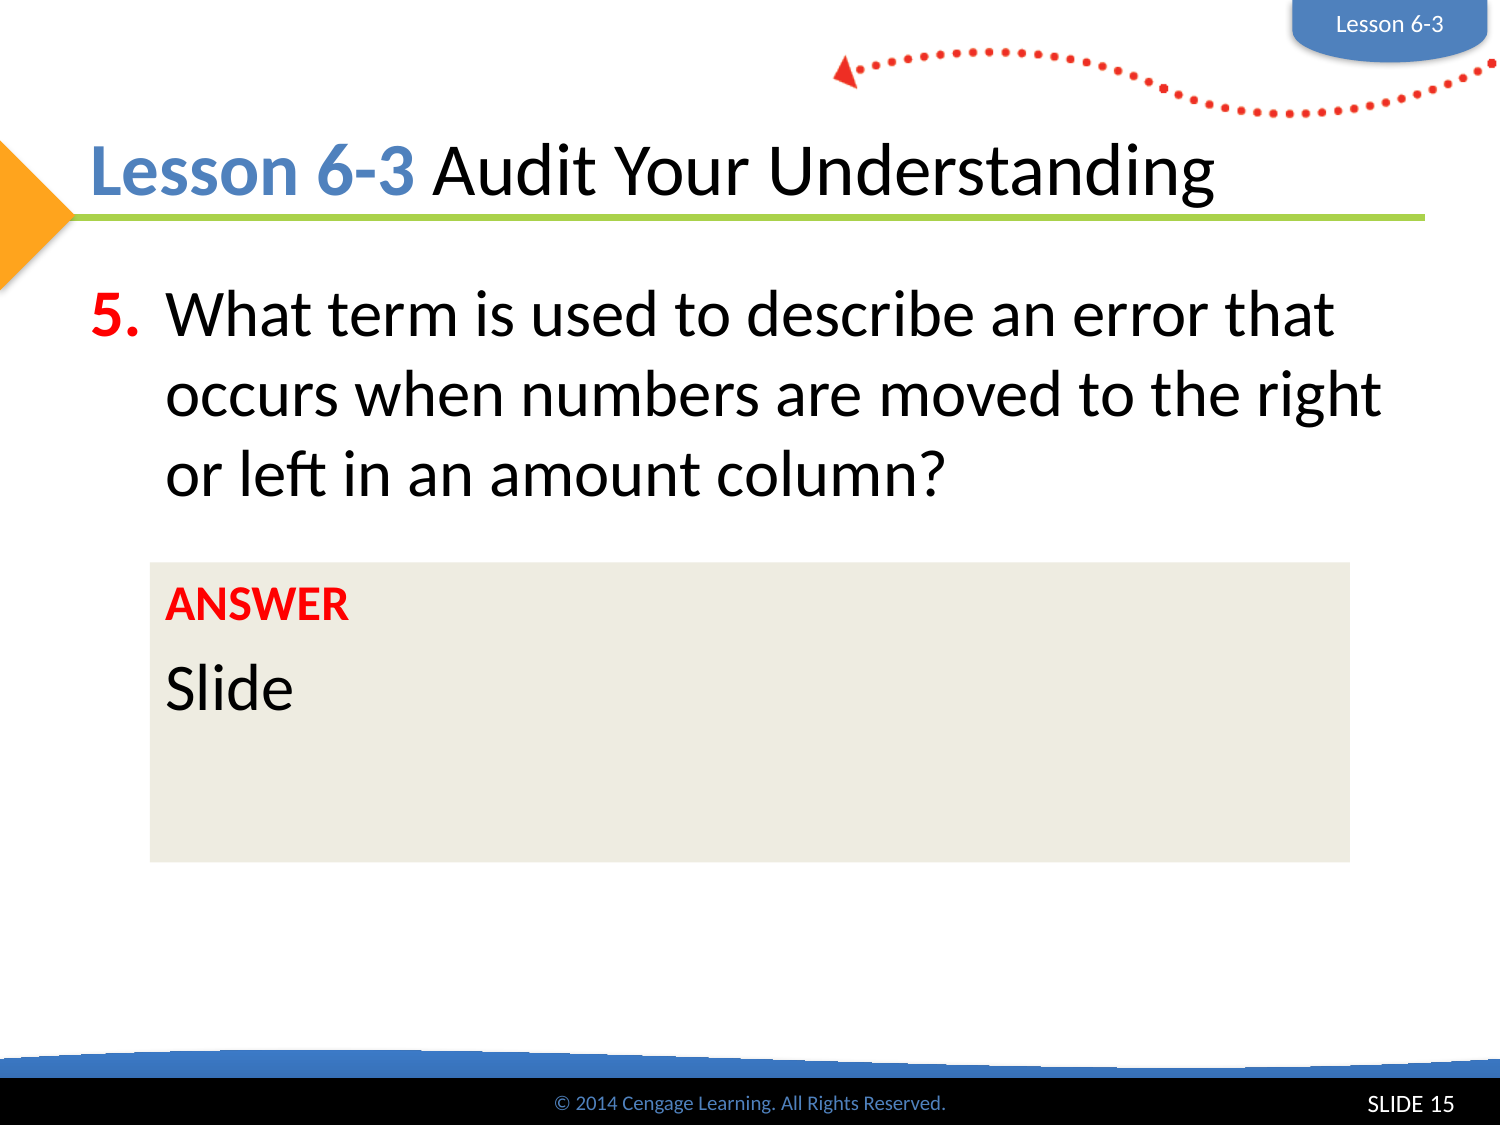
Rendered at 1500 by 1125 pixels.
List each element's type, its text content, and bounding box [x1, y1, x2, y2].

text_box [1292, 0, 1488, 63]
picture [827, 37, 1500, 126]
text_box [0, 138, 78, 293]
text_box ANSWER Slide [149, 562, 1350, 863]
title Lesson 6-3 Audit Your Understanding [75, 29, 1350, 218]
slide_number SLIDE 15 [1170, 1080, 1470, 1125]
list 5. What term is used to describe an error that occurs when numbers are moved to the right or left in an amount column? [75, 262, 1425, 1005]
